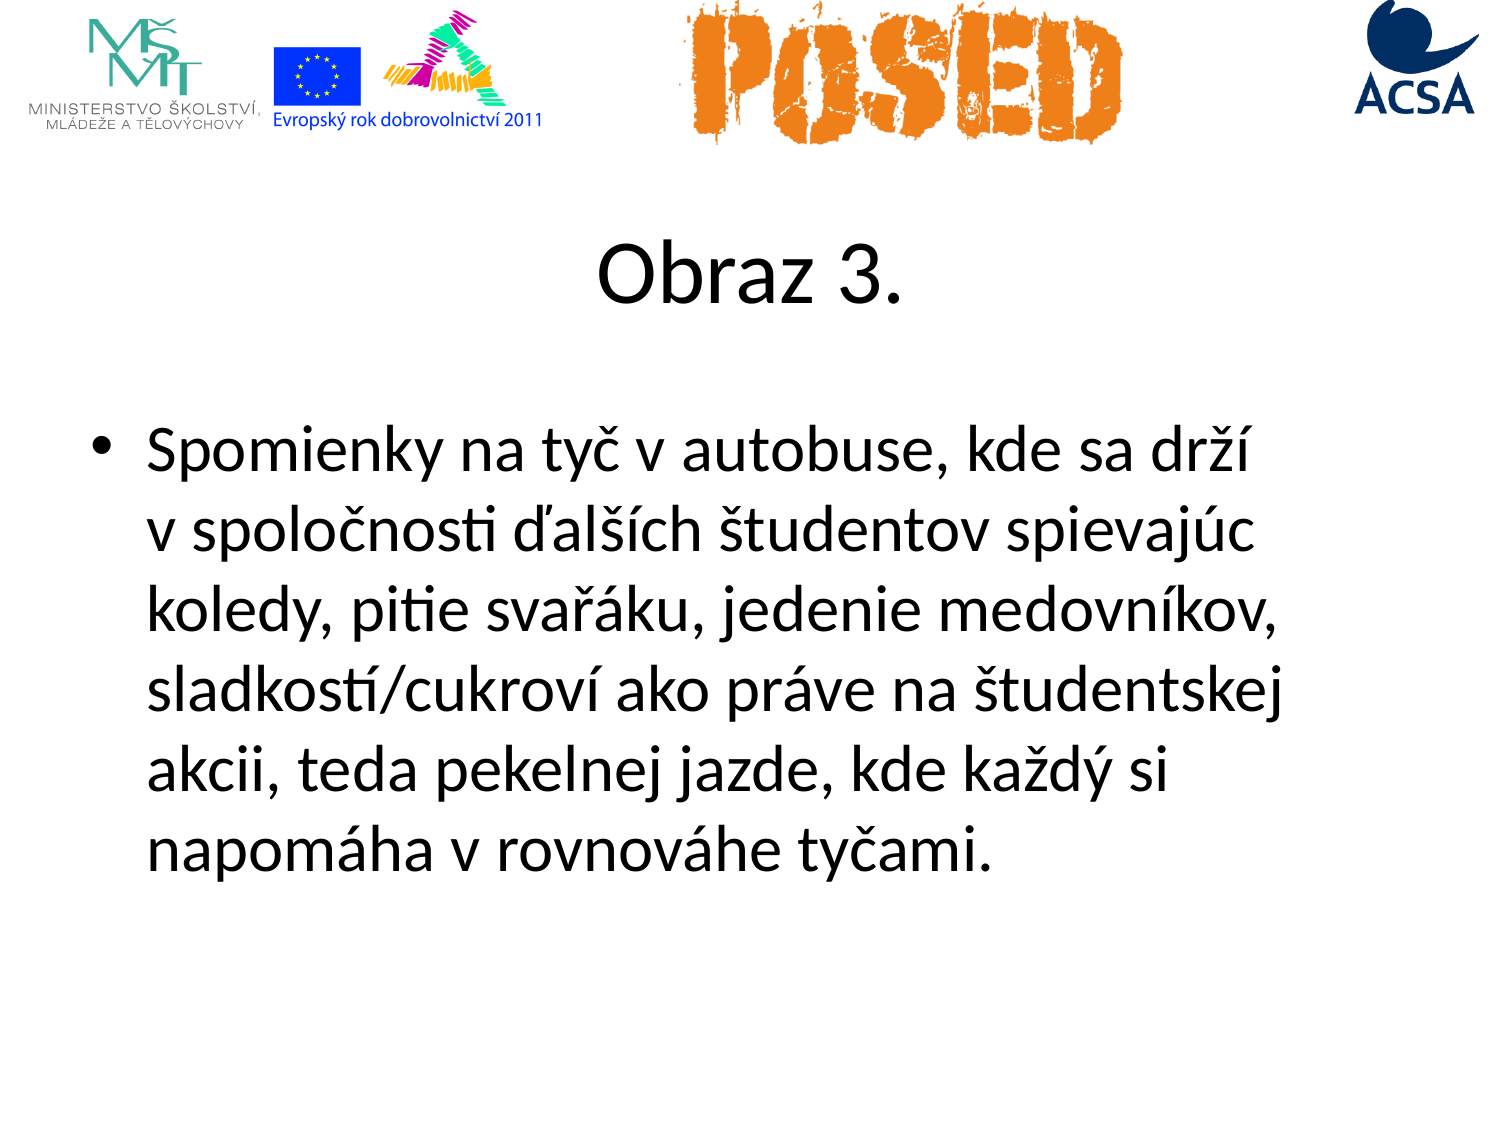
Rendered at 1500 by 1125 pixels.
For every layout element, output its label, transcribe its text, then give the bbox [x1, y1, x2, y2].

picture [17, 0, 549, 142]
picture [679, 0, 1123, 145]
title Obraz 3. [76, 172, 1427, 361]
picture [1354, 0, 1479, 114]
list Spomienky na tyč v autobuse, kde sa drží v spoločnosti ďalších študentov spievajúc koledy, pitie svařáku, jedenie medovníkov, sladkostí/cukroví ako práve na študentskej akcii, teda pekelnej jazde, kde každý si napomáha v rovnováhe tyčami. [75, 397, 1425, 1005]
